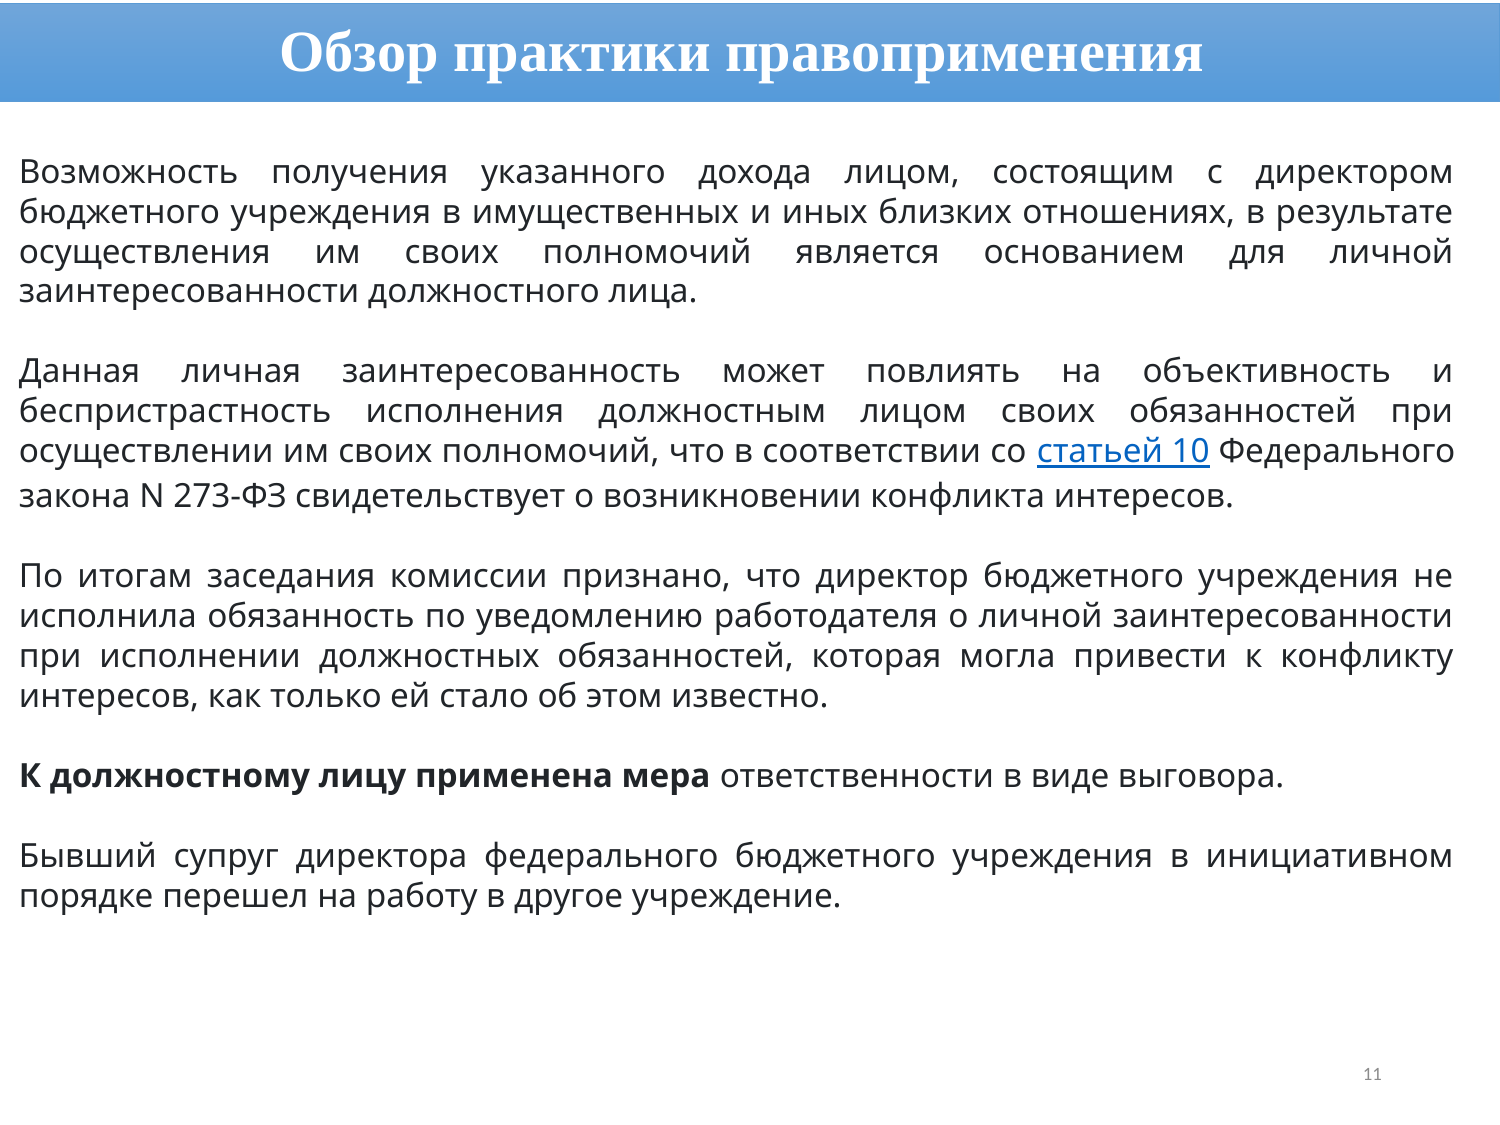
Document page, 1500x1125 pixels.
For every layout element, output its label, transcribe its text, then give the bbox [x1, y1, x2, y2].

slide_number 11 [1059, 1042, 1397, 1103]
title Обзор практики правоприменения [0, 3, 1500, 102]
list Возможность получения указанного дохода лицом, состоящим с директором бюджетного учреждения в имущественных и иных близких отношениях, в результате осуществления им своих полномочий является основанием для личной заинтересованности должностного лица. Данная личная заинтересованность может повлиять на объективность и беспристрастность исполнения должностным лицом своих обязанностей при осуществлении им своих полномочий, что в соответствии со статьей 10 Федерального закона N 273-ФЗ свидетельствует о возникновении конфликта интересов. По итогам заседания комиссии признано, что директор бюджетного учреждения не исполнила обязанность по уведомлению работодателя о личной заинтересованности при исполнении должностных обязанностей, которая могла привести к конфликту интересов, как только ей стало об этом известно. К должностному лицу применена мера ответственности в виде выговора. Бывший супруг директора федерального бюджетного учреждения в инициативном порядке перешел на работу в другое учреждение. [3, 54, 1471, 1094]
